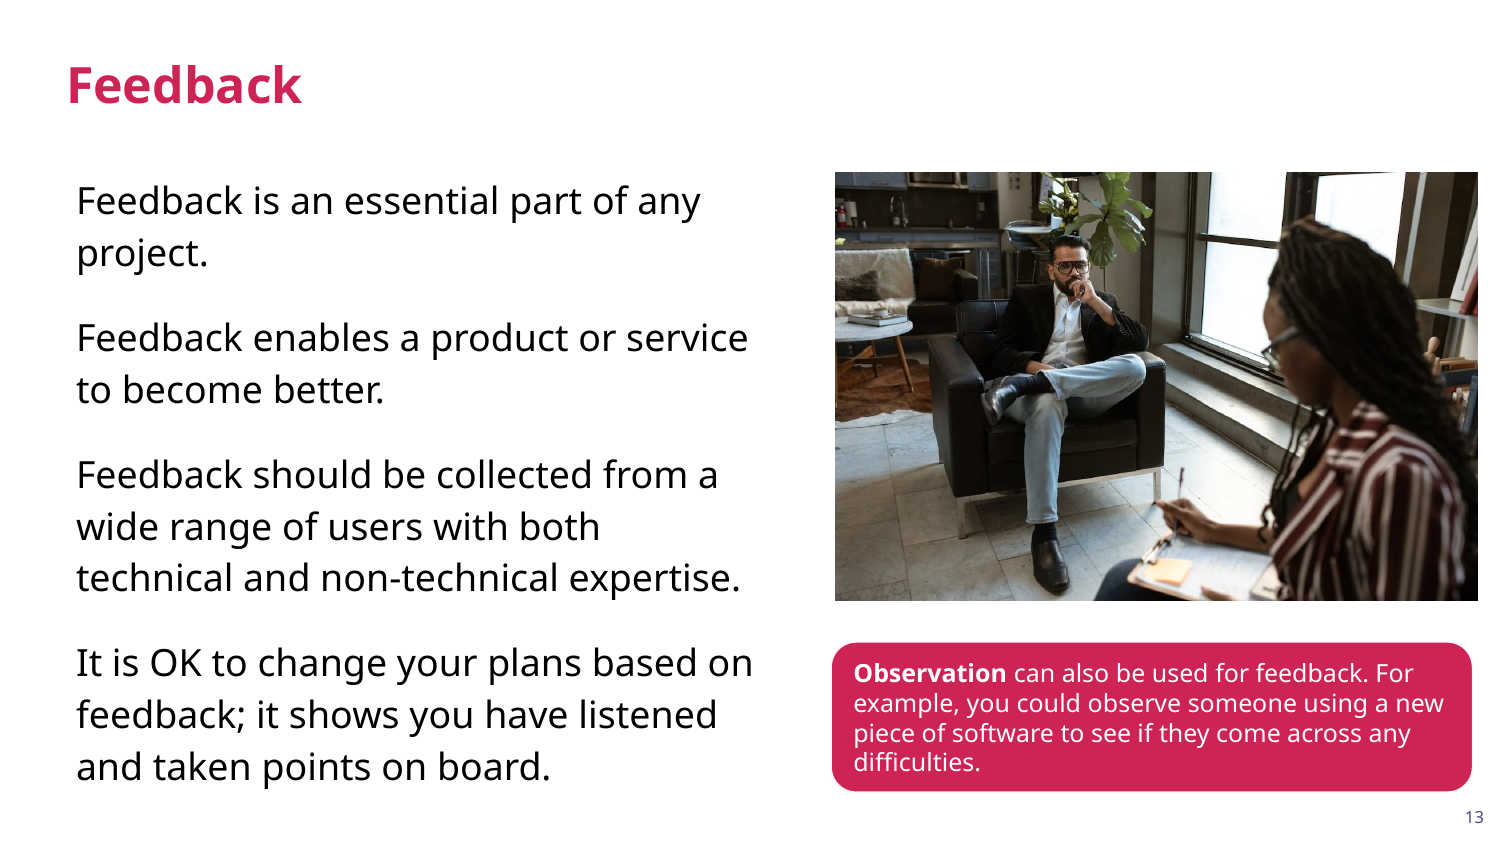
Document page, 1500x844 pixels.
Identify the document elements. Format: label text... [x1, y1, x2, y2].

title Feedback [51, 26, 1449, 141]
picture [835, 172, 1478, 601]
text_box Observation can also be used for feedback. For example, you could observe someone using a new piece of software to see if they come across any difficulties. [831, 641, 1473, 793]
list Feedback is an essential part of any project. Feedback enables a product or service to become better. Feedback should be collected from a wide range of users with both technical and non-technical expertise. It is OK to change your plans based on feedback; it shows you have listened and taken points on board. [61, 155, 771, 664]
slide_number 13 [1448, 792, 1500, 844]
